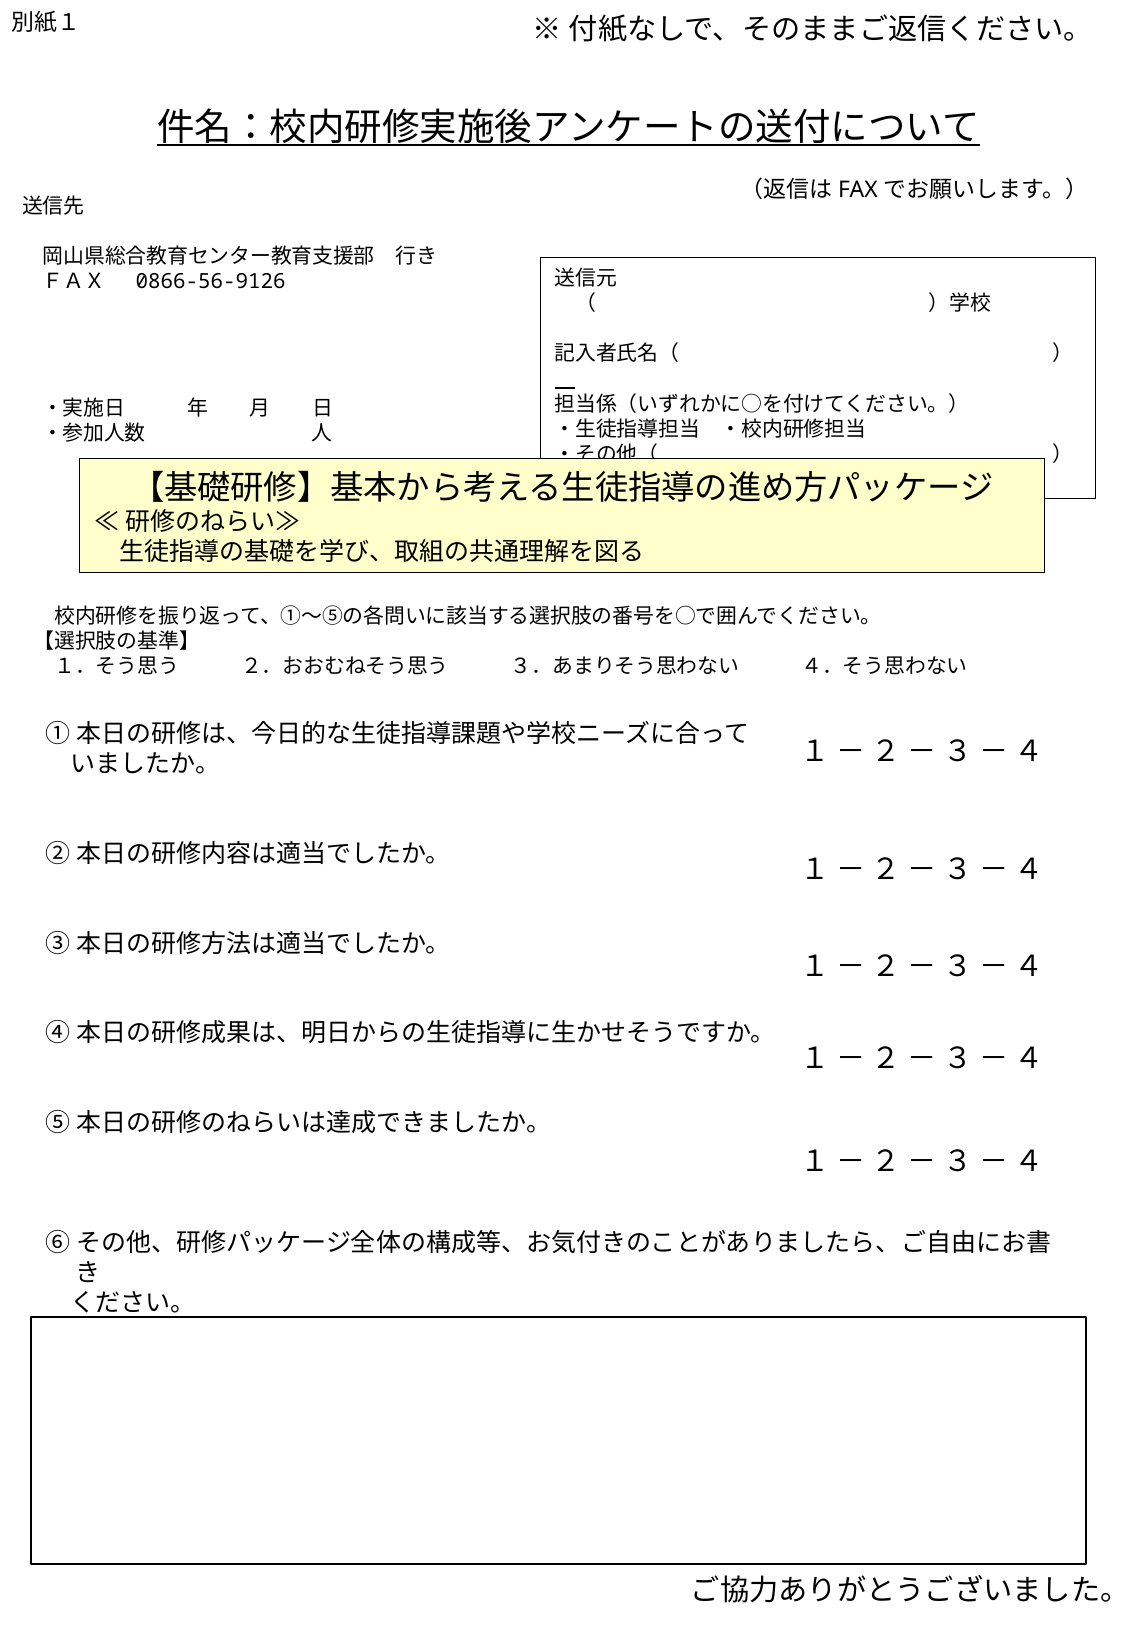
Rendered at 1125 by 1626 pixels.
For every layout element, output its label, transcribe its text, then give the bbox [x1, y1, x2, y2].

text_box １ － ２ － ３ － ４ [785, 725, 1101, 775]
text_box 送信先 岡山県総合教育センター教育支援部 行き ＦＡＸ 0866-56-9126 [7, 185, 610, 301]
text_box １ － ２ － ３ － ４ [785, 842, 1101, 893]
text_box ※付紙なしで、そのままご返信ください。 [517, 2, 1108, 53]
text_box 【基礎研修】基本から考える生徒指導の進め方パッケージ ≪研修のねらい≫ 生徒指導の基礎を学び、取組の共通理解を図る [79, 458, 1045, 573]
text_box 校内研修を振り返って、①～⑤の各問いに該当する選択肢の番号を○で囲んでください。 【選択肢の基準】 １．そう思う ２．おおむねそう思う ３．あまりそう思わない ４．そう思わない [19, 594, 1024, 685]
text_box 別紙１ [0, 0, 96, 43]
text_box 送信元 （ ）学校 記入者氏名（ ） 担当係（いずれかに○を付けてください。） ・生徒指導担当 ・校内研修担当 ・その他（ ） [540, 257, 1096, 499]
text_box 件名：校内研修実施後アンケートの送付について [66, 95, 1071, 156]
text_box ご協力ありがとうございました。 [646, 1563, 1118, 1614]
text_box ・実施日 年 月 日 ・参加人数 人 [25, 387, 373, 451]
text_box １ － ２ － ３ － ４ [785, 1032, 1101, 1082]
text_box （返信はFAXでお願いします。） [725, 167, 1104, 210]
text_box [29, 1315, 1088, 1566]
text_box １ － ２ － ３ － ４ [785, 1134, 1101, 1185]
text_box ①本日の研修は、今日的な生徒指導課題や学校ニーズに合って いましたか。 ②本日の研修内容は適当でしたか。 ③本日の研修方法は適当でしたか。 ④本日の研修成果は、明日からの生徒指導に生かせそうですか。 ⑤本日の研修のねらいは達成できましたか。 ⑥その他、研修パッケージ全体の構成等、お気付きのことがありましたら、ご自由にお書き ください。 [30, 710, 1087, 1315]
text_box １ － ２ － ３ － ４ [785, 939, 1101, 990]
